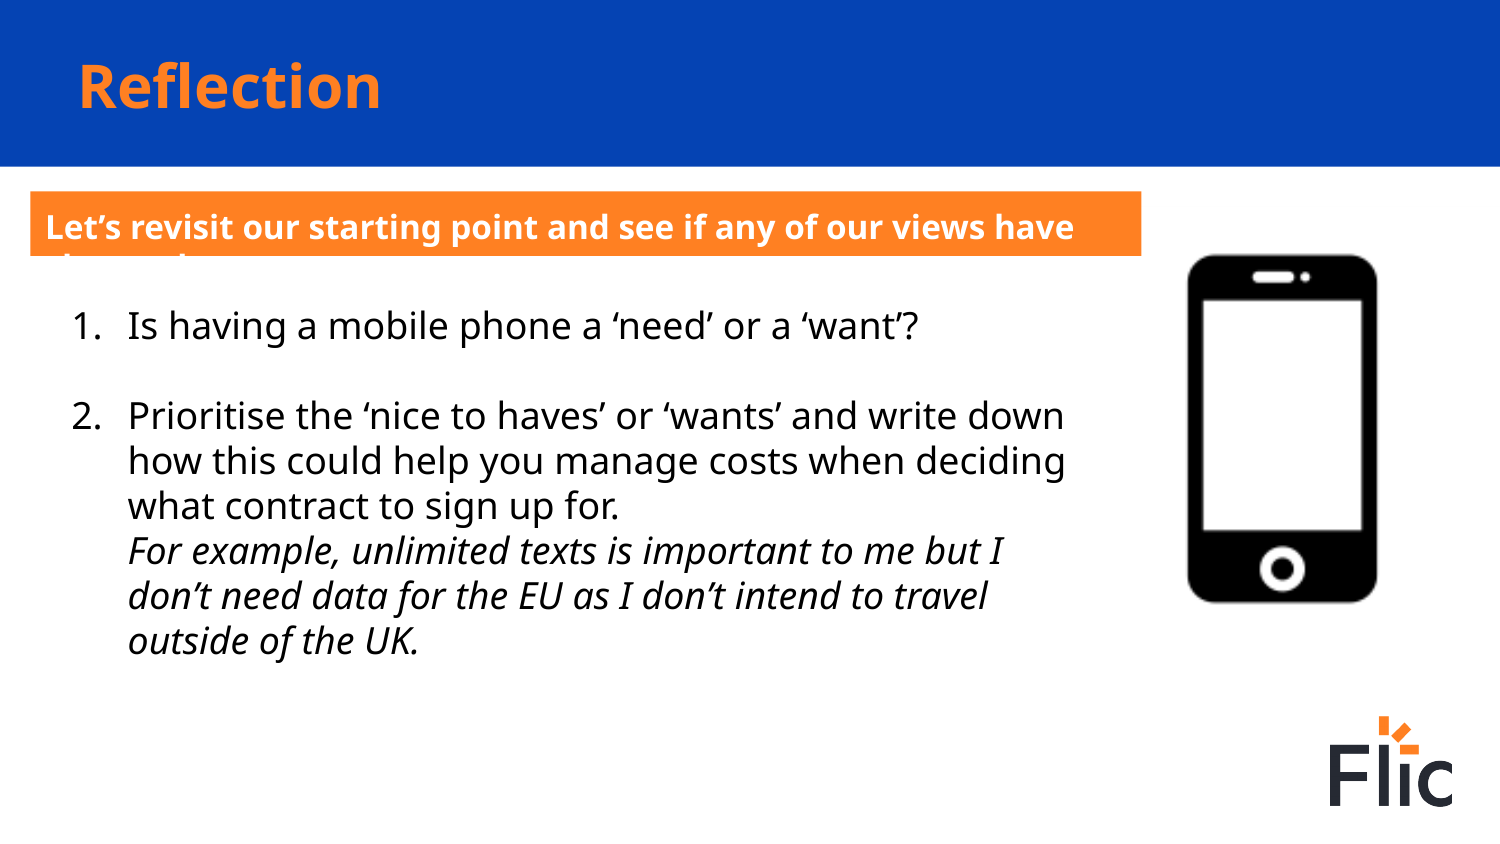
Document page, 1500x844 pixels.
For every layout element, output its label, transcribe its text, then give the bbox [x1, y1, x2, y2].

text_box Is having a mobile phone a ‘need’ or a ‘want’? Prioritise the ‘nice to haves’ or ‘wants’ and write down how this could help you manage costs when deciding what contract to sign up for. For example, unlimited texts is important to me but I don’t need data for the EU as I don’t intend to travel outside of the UK. [37, 286, 1083, 677]
title Reflection [62, 41, 1331, 127]
picture [1330, 716, 1452, 807]
picture [1058, 204, 1500, 654]
text_box Let’s revisit our starting point and see if any of our views have changed. [30, 191, 1142, 256]
